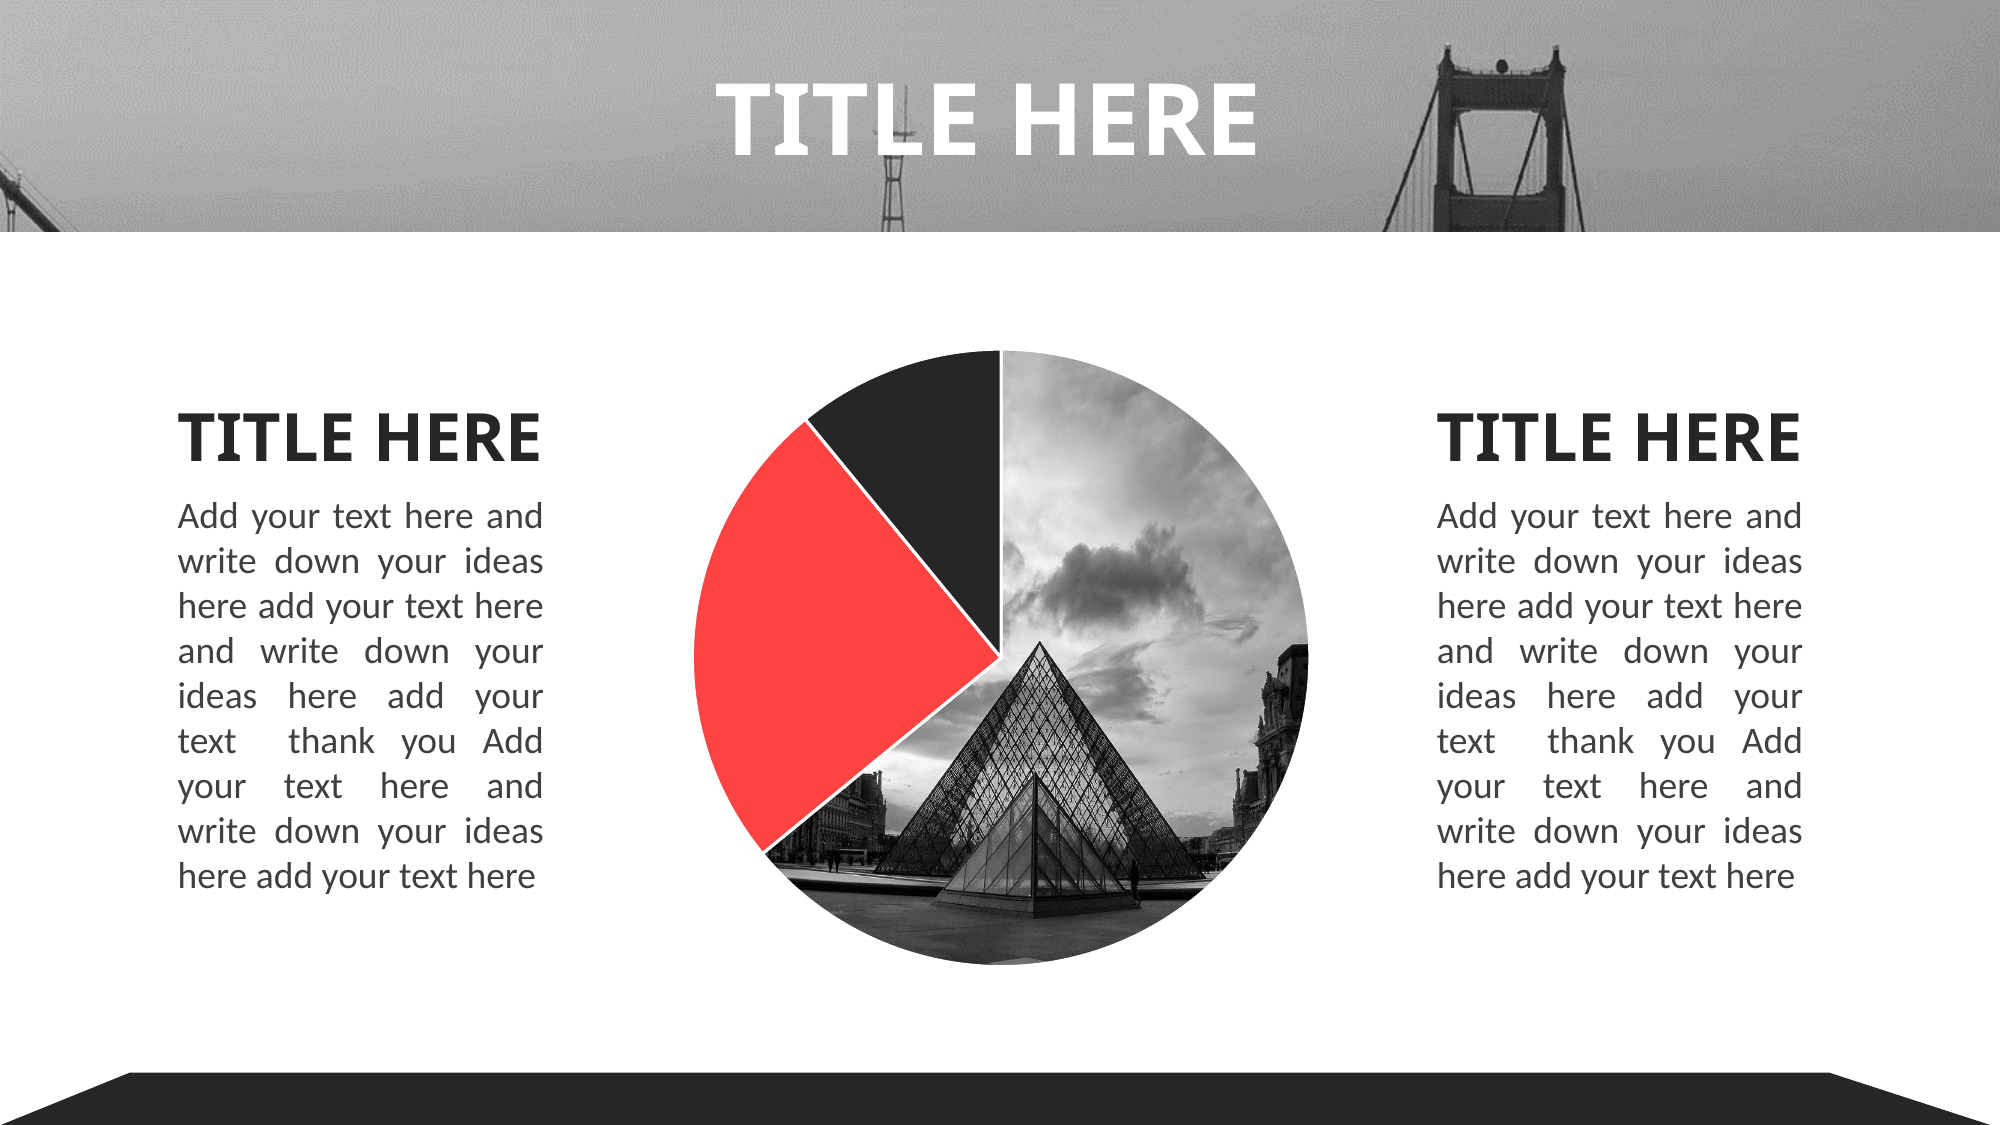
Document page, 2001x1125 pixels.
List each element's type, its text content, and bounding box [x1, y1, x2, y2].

text_box Add your text here and write down your ideas here add your text here and write down your ideas here add your text thank you Add your text here and write down your ideas here add your text here [162, 483, 559, 904]
text_box TITLE HERE [162, 387, 564, 483]
chart [564, 336, 1439, 980]
text_box [0, 1071, 1994, 1125]
text_box Add your text here and write down your ideas here add your text here and write down your ideas here add your text thank you Add your text here and write down your ideas here add your text here [1439, 483, 1819, 904]
picture [0, 0, 2000, 232]
text_box TITLE HERE [1439, 387, 1846, 483]
